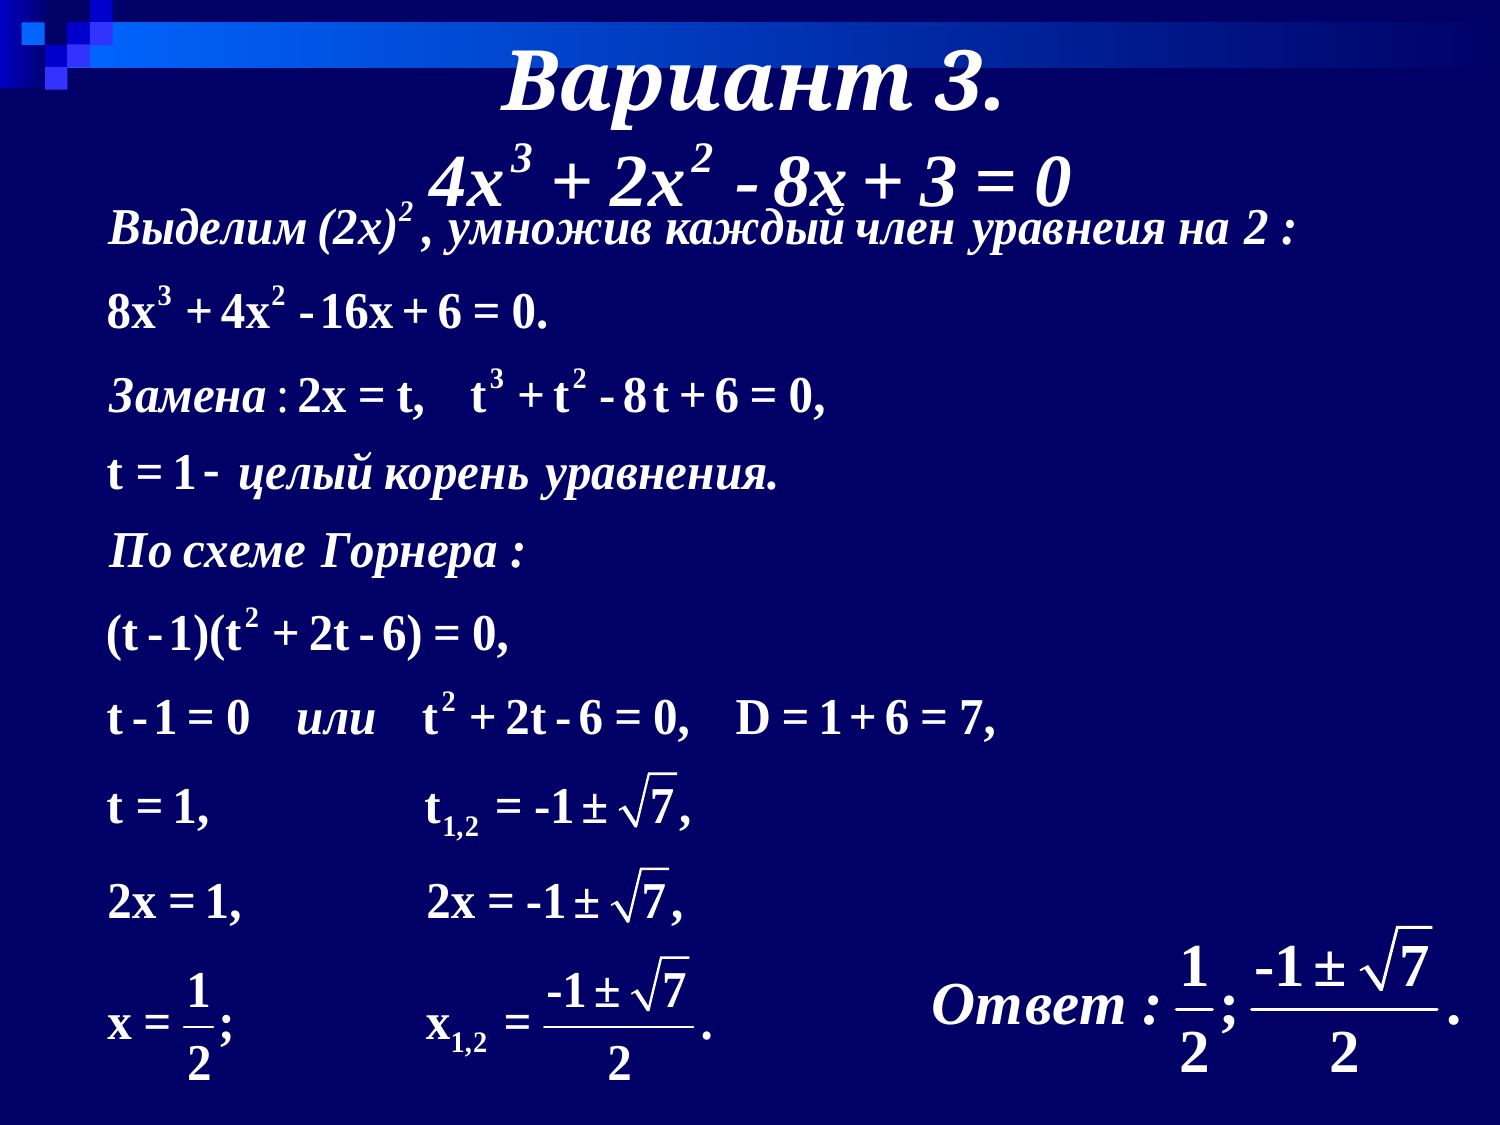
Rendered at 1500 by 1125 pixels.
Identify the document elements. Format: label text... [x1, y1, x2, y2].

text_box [418, 124, 1088, 185]
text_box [99, 187, 1306, 1092]
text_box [912, 912, 1473, 1086]
title Вариант 3. [487, 37, 1050, 118]
